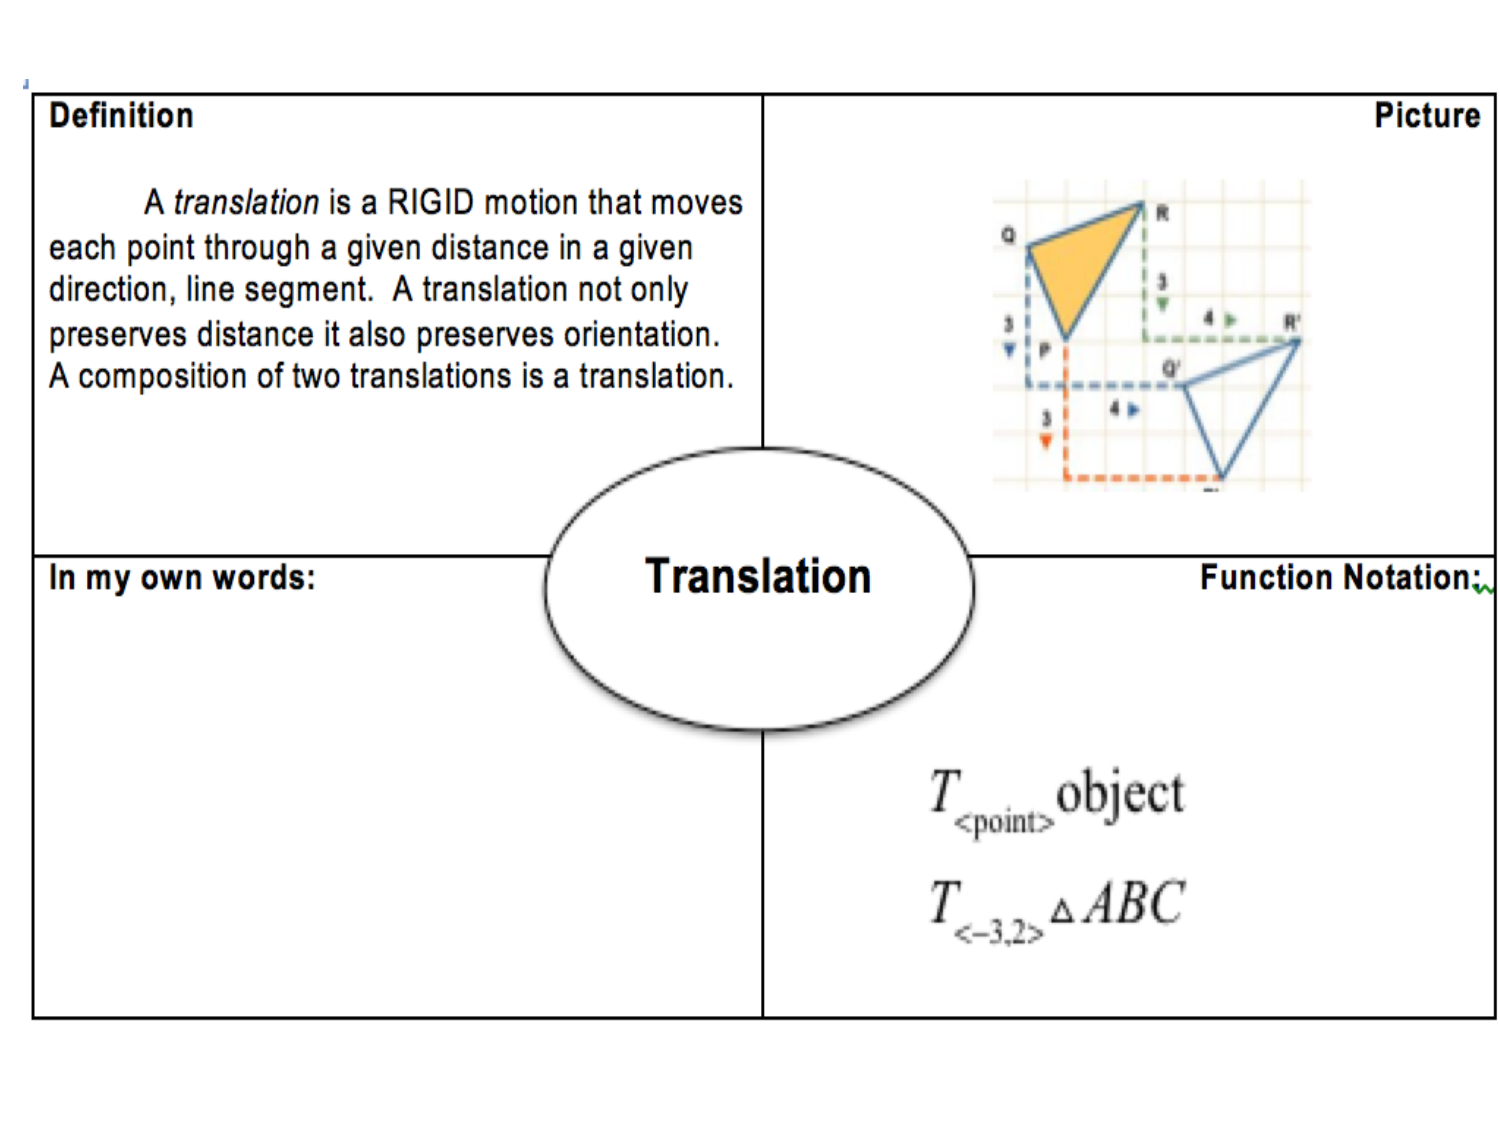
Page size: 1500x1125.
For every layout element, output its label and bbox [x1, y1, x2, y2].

picture [23, 79, 1500, 1022]
